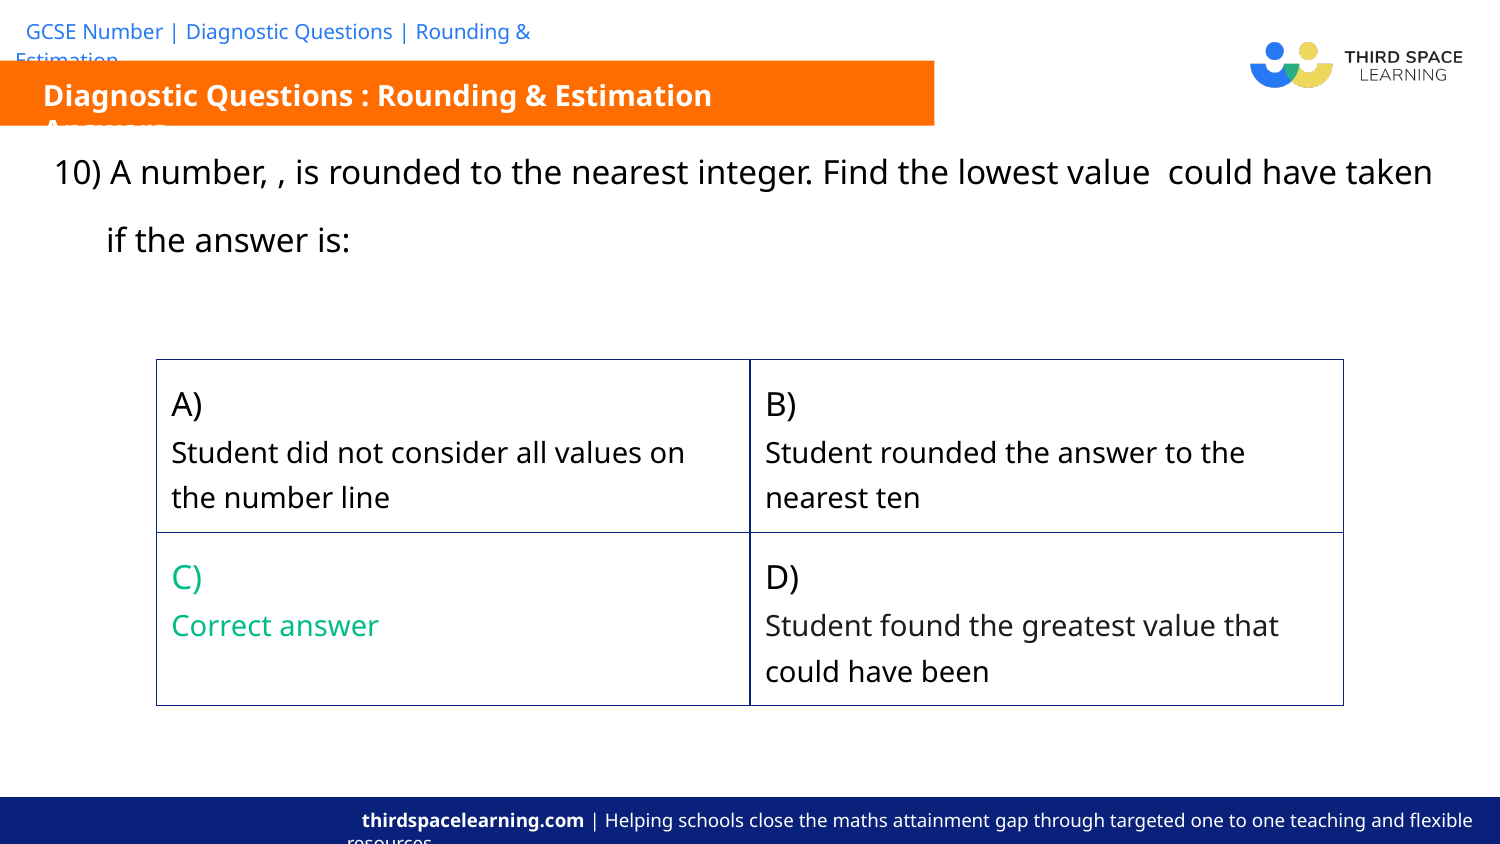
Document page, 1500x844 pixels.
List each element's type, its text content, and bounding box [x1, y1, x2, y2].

text_box Diagnostic Questions : Rounding & Estimation Answers [27, 61, 828, 162]
picture [1250, 33, 1465, 99]
